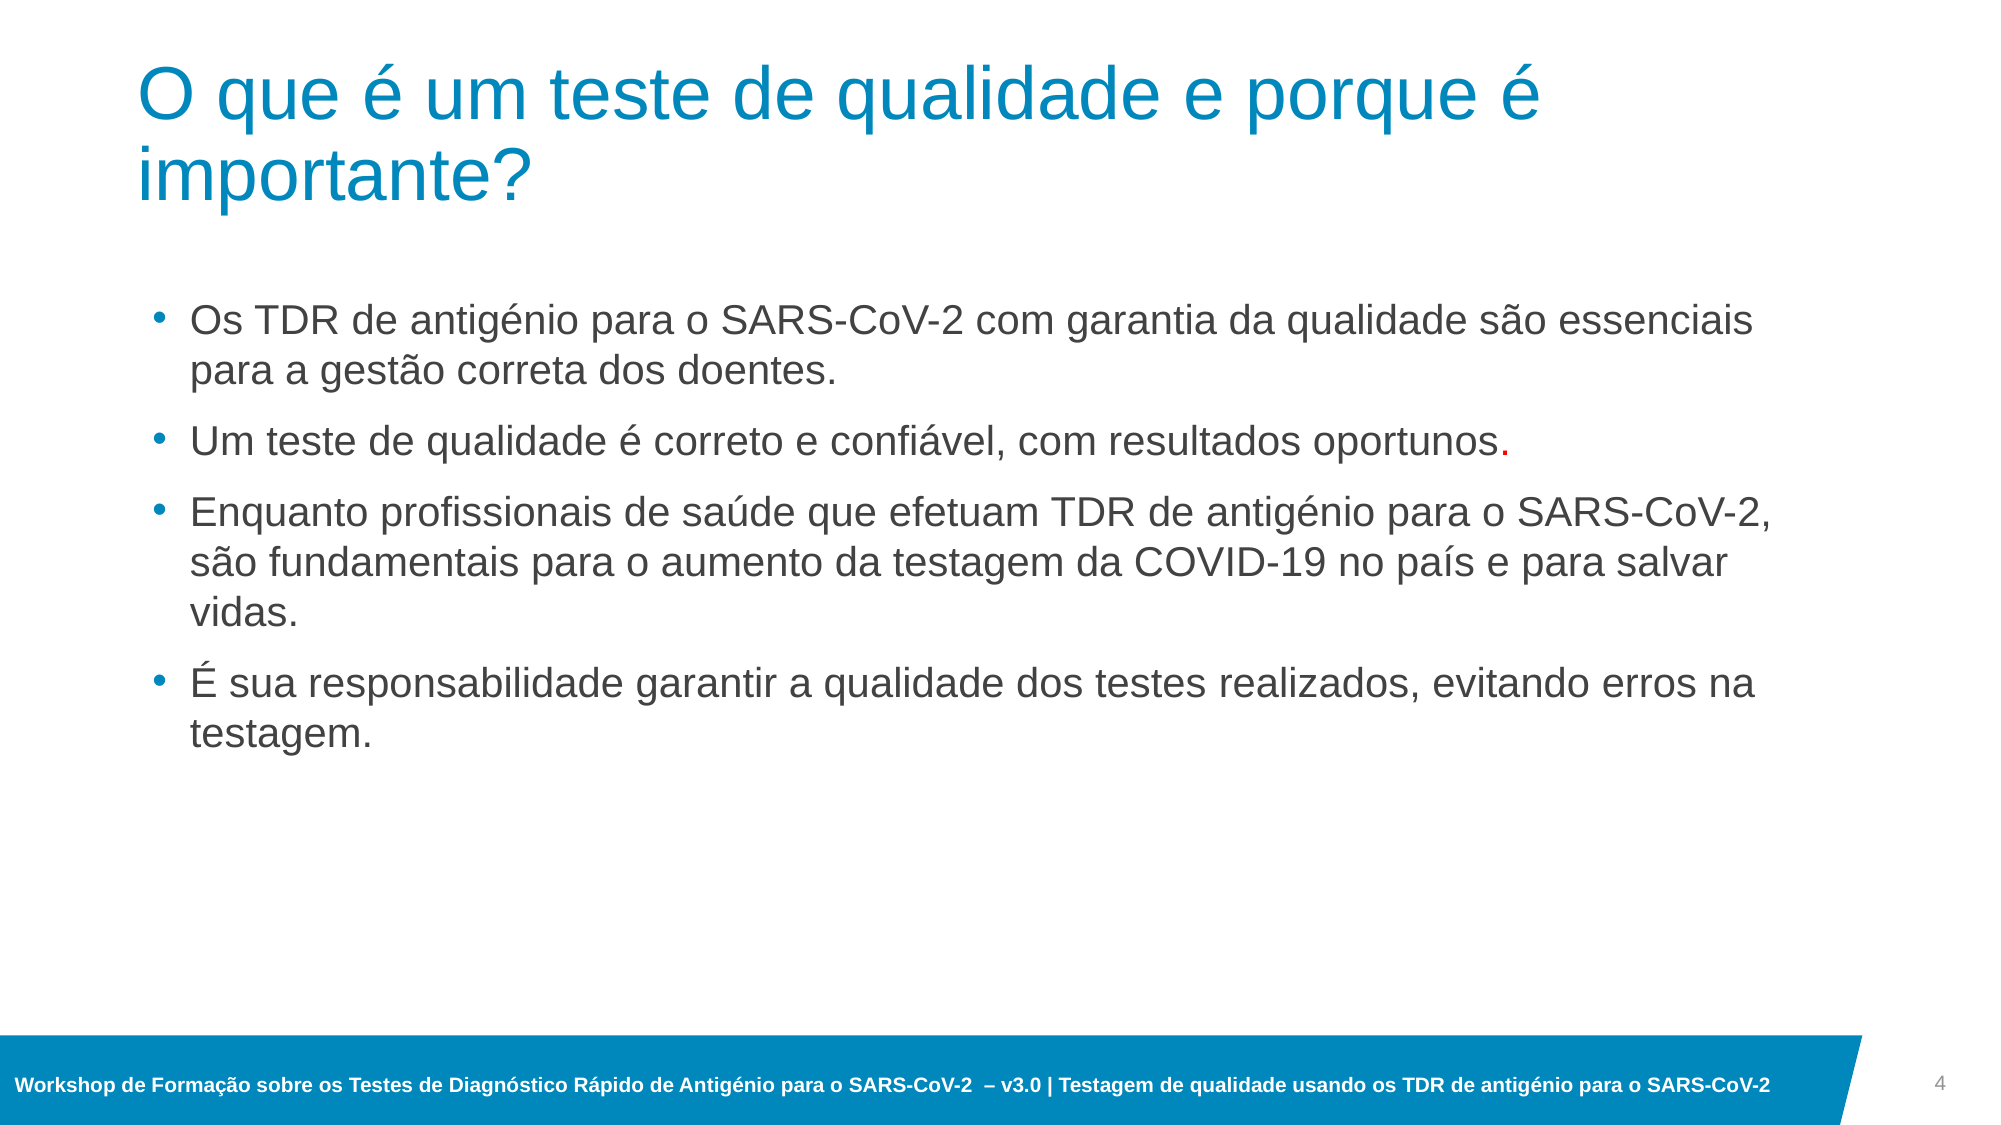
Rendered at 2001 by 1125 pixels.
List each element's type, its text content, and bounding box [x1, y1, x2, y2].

footer Workshop de Formação sobre os Testes de Diagnóstico Rápido de Antigénio para o SARS-CoV-2 – v3.0 | Testagem de qualidade usando os TDR de antigénio para o SARS-CoV-2 [14, 1042, 1796, 1125]
title O que é um teste de qualidade e porque é importante? [137, 62, 1863, 217]
list Os TDR de antigénio para o SARS-CoV-2 com garantia da qualidade são essenciais para a gestão correta dos doentes. Um teste de qualidade é correto e confiável, com resultados oportunos. Enquanto profissionais de saúde que efetuam TDR de antigénio para o SARS-CoV-2, são fundamentais para o aumento da testagem da COVID-19 no país e para salvar vidas. É sua responsabilidade garantir a qualidade dos testes realizados, evitando erros na testagem. [137, 284, 1863, 1014]
slide_number 4 [1862, 1035, 1947, 1125]
